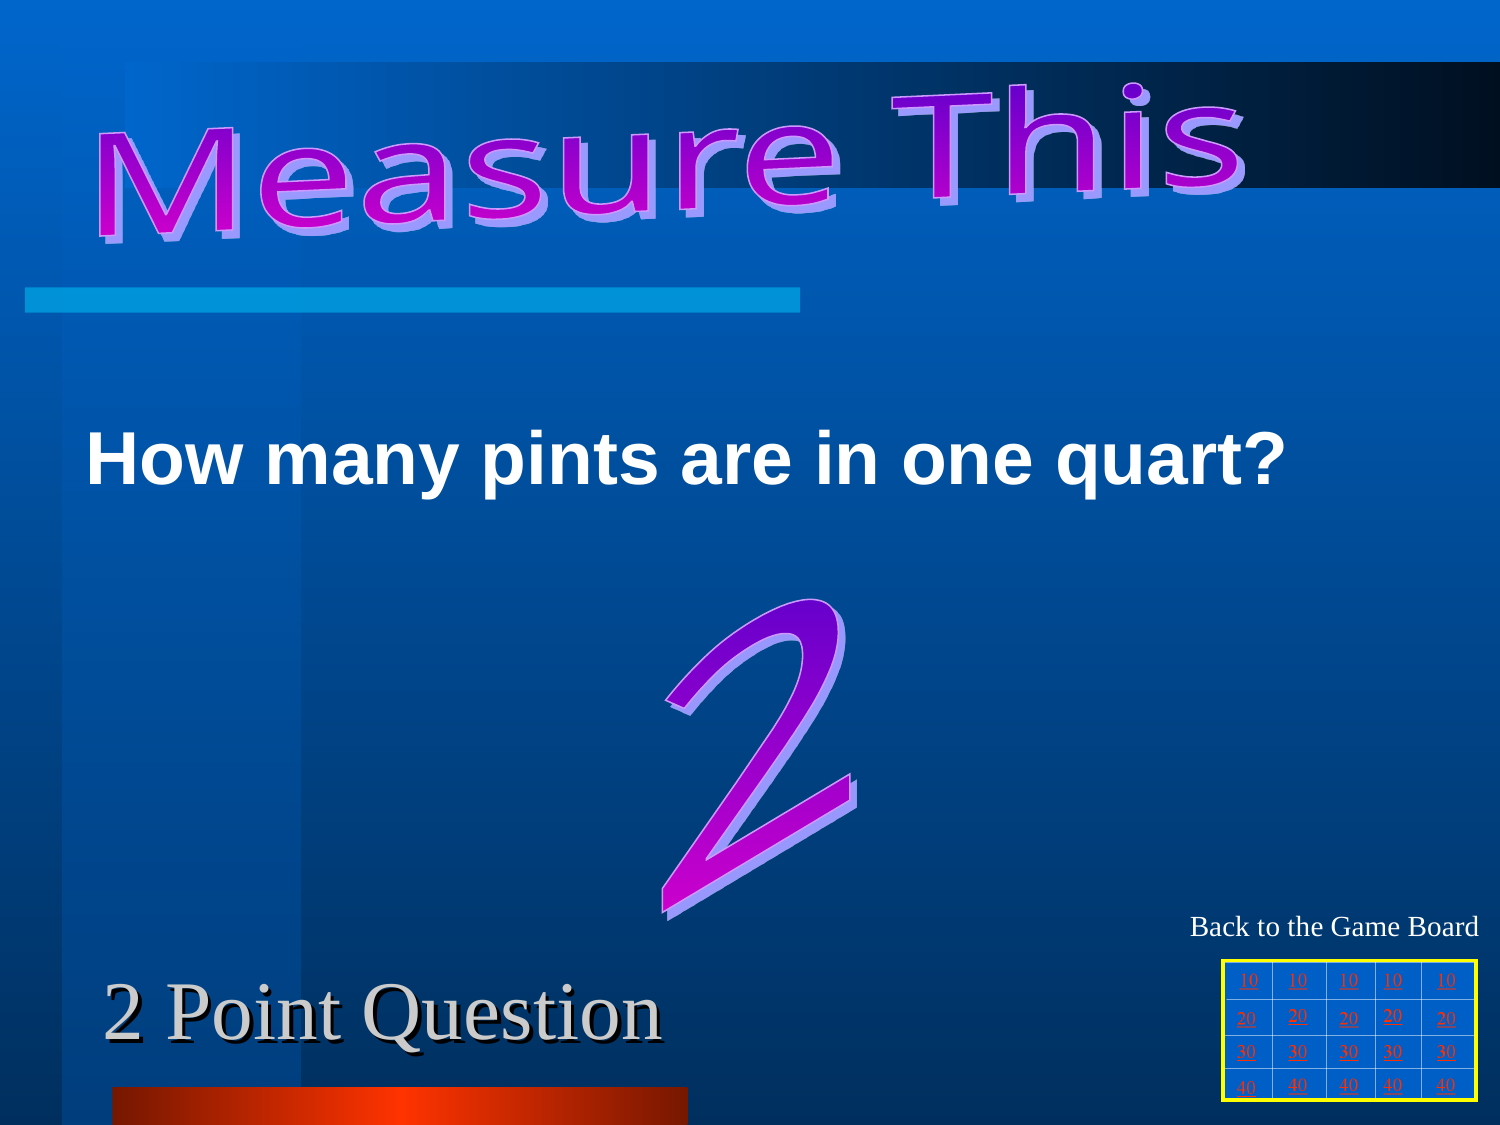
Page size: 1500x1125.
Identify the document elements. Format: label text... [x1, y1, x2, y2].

title 2 Point Question [87, 937, 750, 1075]
text_box Back to the Game Board [1175, 899, 1500, 951]
picture [1224, 962, 1475, 1098]
list How many pints are in one quart? [0, 412, 1375, 669]
